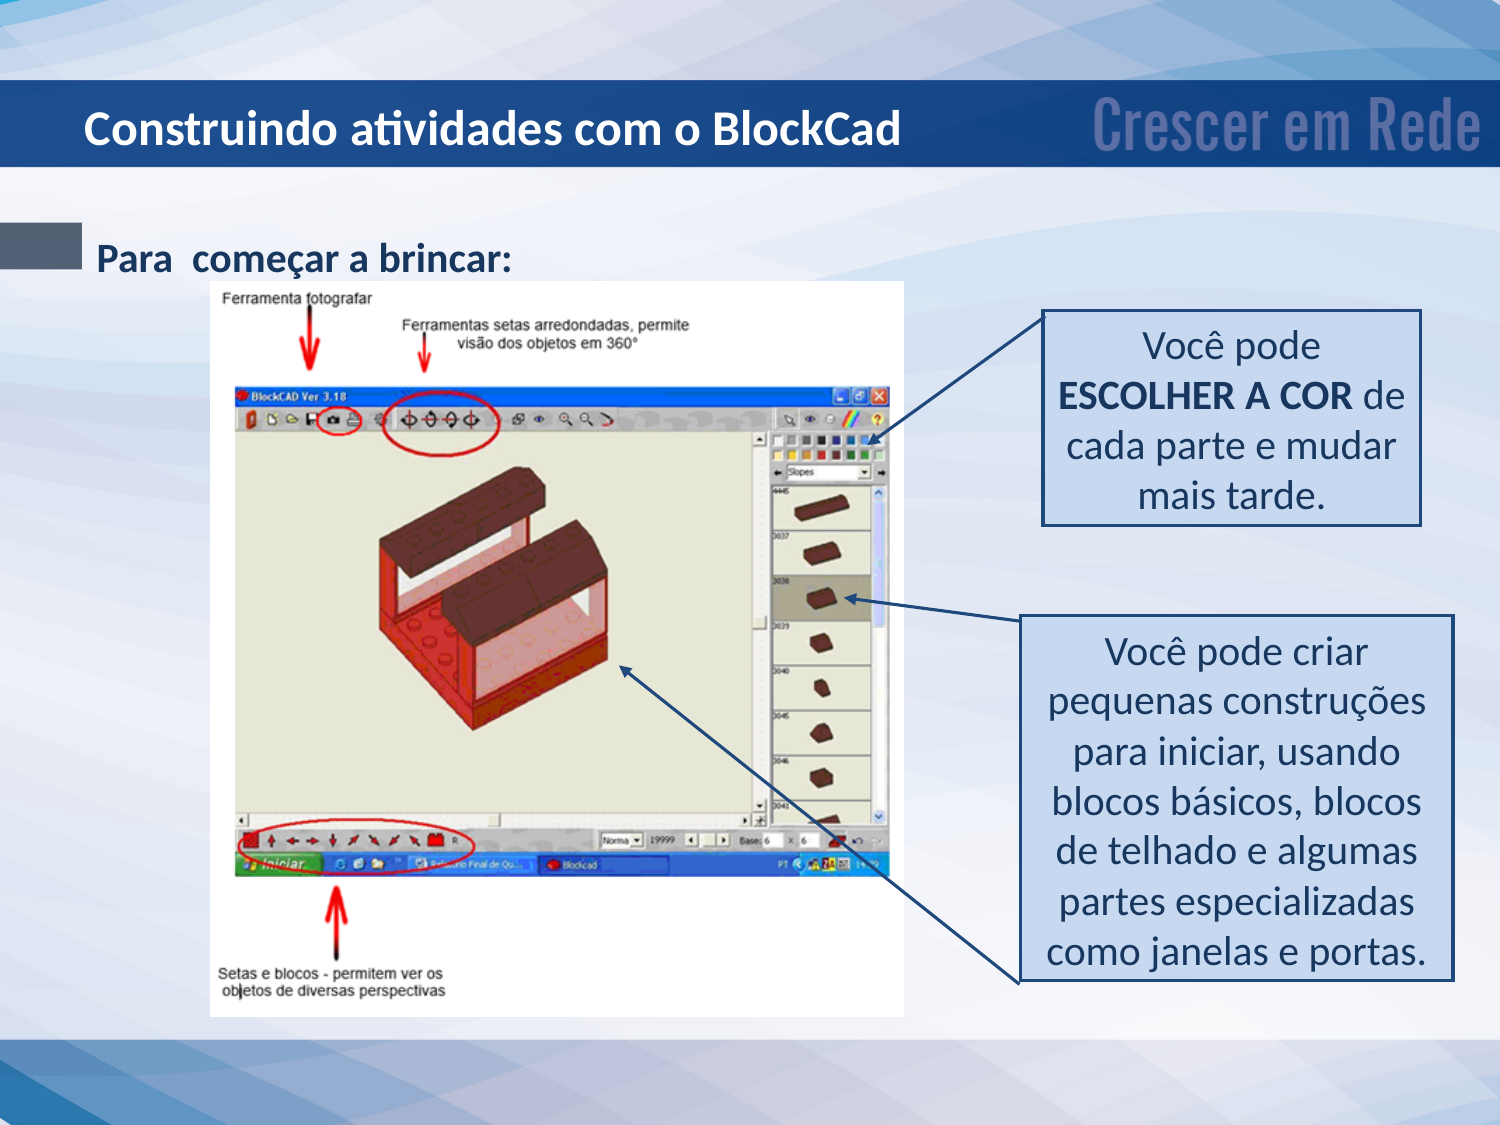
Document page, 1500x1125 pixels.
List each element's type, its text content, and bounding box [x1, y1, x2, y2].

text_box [866, 316, 1046, 446]
text_box Você pode criar pequenas construções para iniciar, usando blocos básicos, blocos de telhado e algumas partes especializadas como janelas e portas. [1020, 615, 1453, 981]
text_box Construindo atividades com o BlockCad [70, 88, 1430, 163]
picture [0, 0, 1500, 1125]
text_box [618, 665, 1020, 985]
text_box Para começar a brincar: [81, 198, 1430, 288]
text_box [843, 597, 1020, 622]
text_box [0, 220, 81, 272]
text_box Você pode ESCOLHER A COR de cada parte e mudar mais tarde. [1042, 310, 1421, 526]
